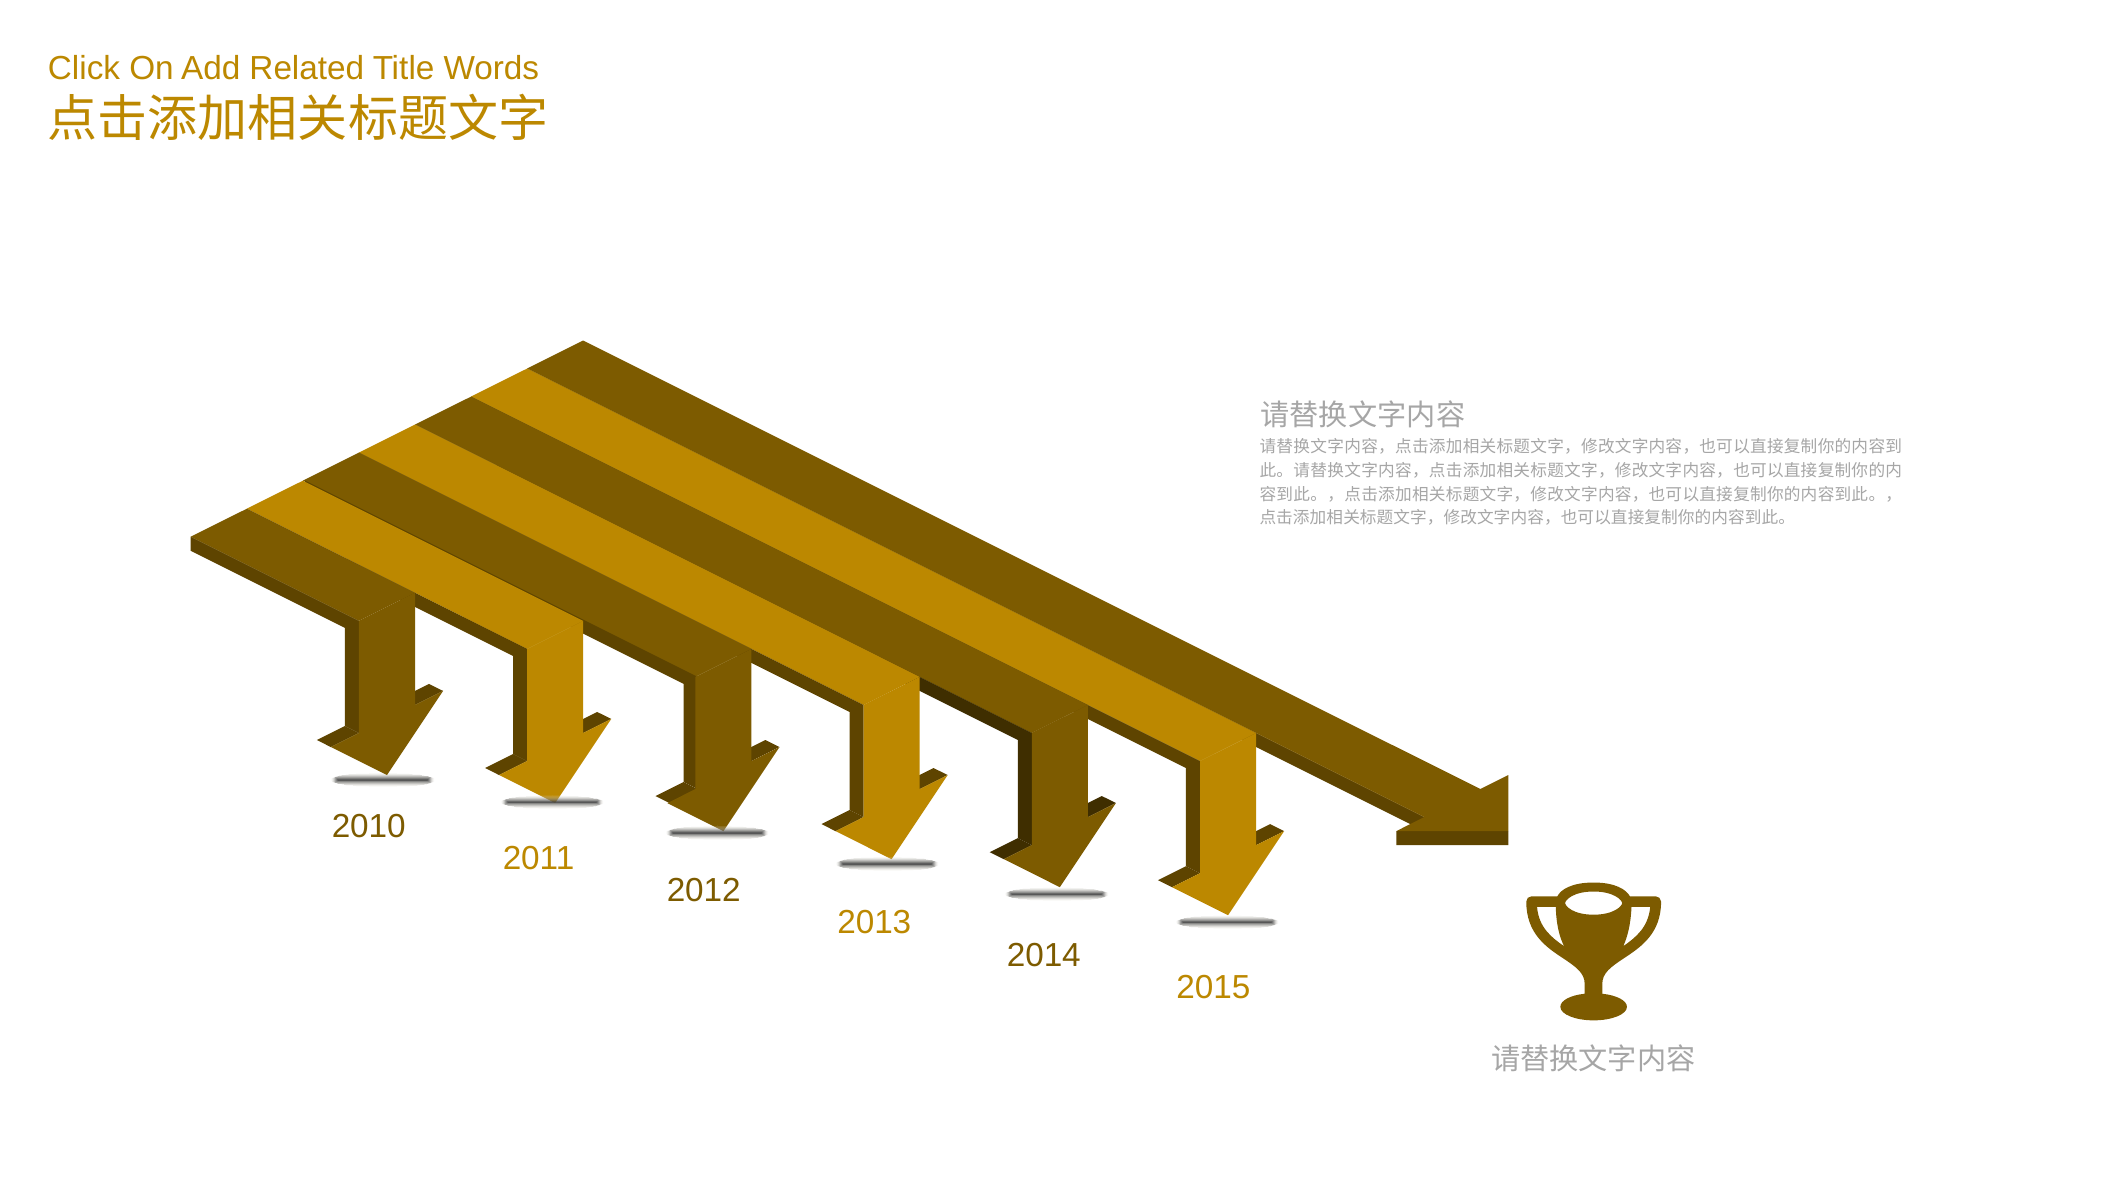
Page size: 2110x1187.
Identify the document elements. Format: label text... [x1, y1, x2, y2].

text_box 2013 [822, 929, 927, 948]
text_box 2014 [992, 929, 1096, 981]
text_box [1526, 882, 1662, 1021]
text_box 请替换文字内容，点击添加相关标题文字，修改文字内容，也可以直接复制你的内容到此。请替换文字内容，点击添加相关标题文字，修改文字内容，也可以直接复制你的内容到此。，点击添加相关标题文字，修改文字内容，也可以直接复制你的内容到此。，点击添加相关标题文字，修改文字内容，也可以直接复制你的内容到此。 [1509, 424, 1918, 535]
text_box Click On Add Related Title Words 点击添加相关标题文字 [33, 39, 591, 154]
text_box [190, 340, 1509, 929]
text_box 2015 [1161, 949, 1266, 1013]
text_box 请替换文字内容 [1476, 1026, 1711, 1083]
